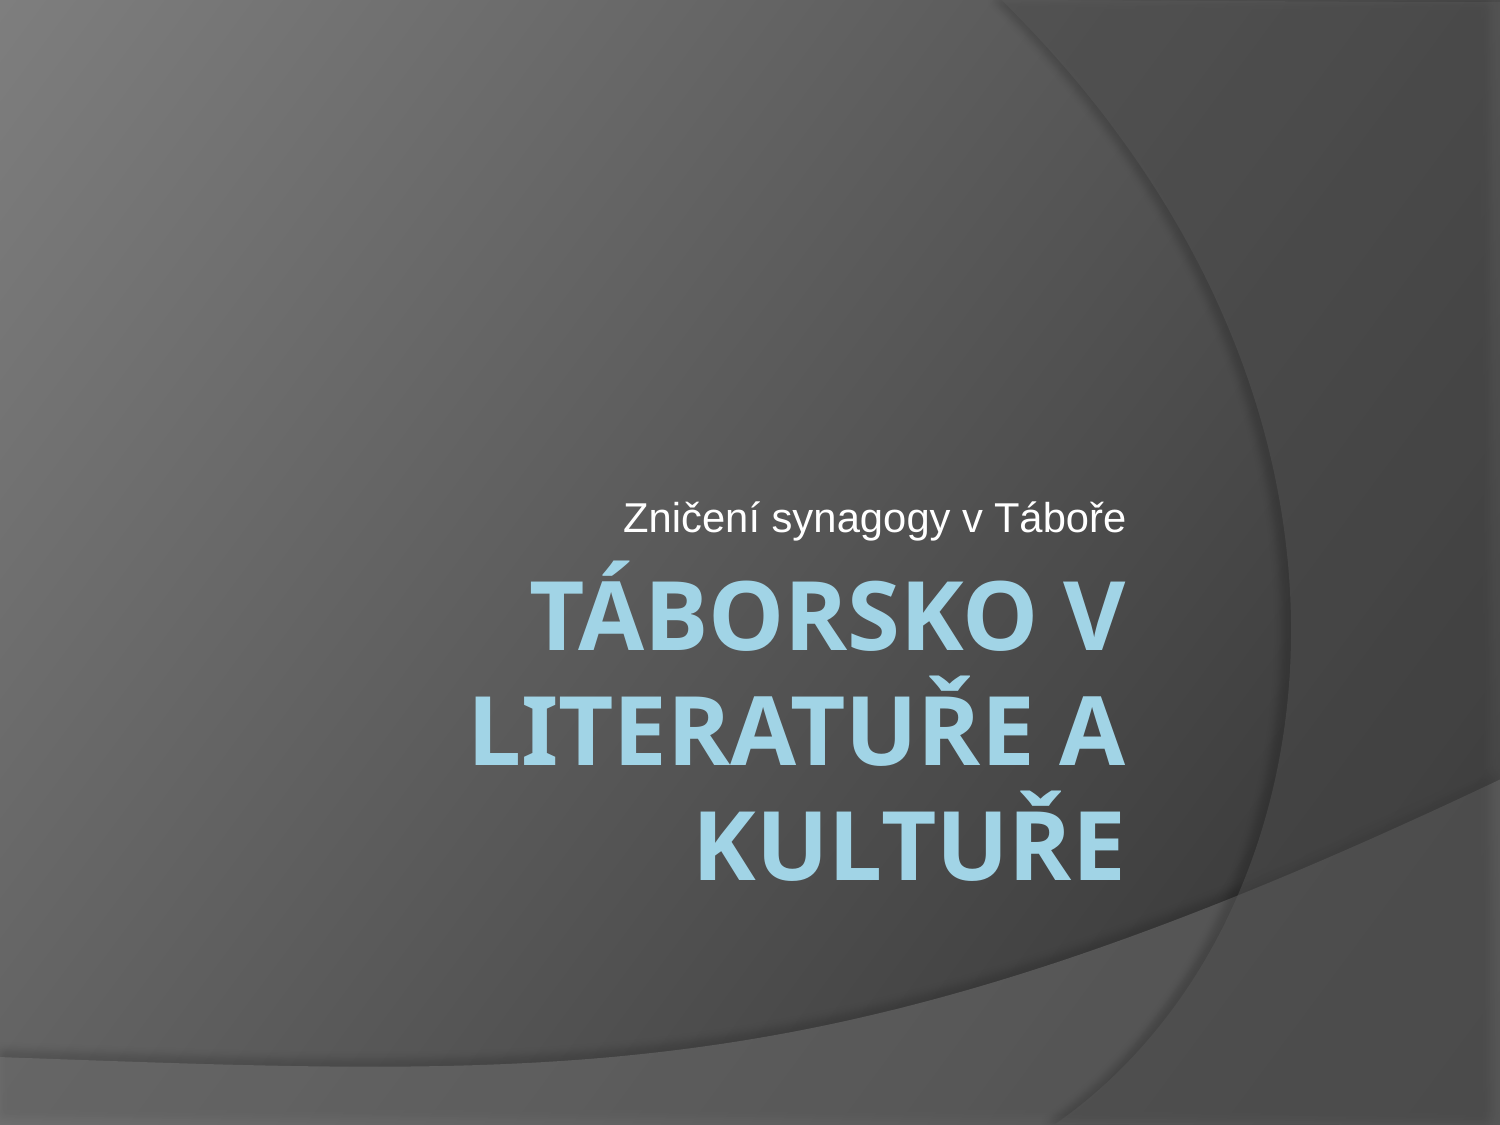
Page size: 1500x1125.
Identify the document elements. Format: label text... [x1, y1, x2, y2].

subtitle Zničení synagogy v Táboře [71, 253, 1134, 541]
title Táborsko v literatuře a kultuře [70, 547, 1134, 925]
